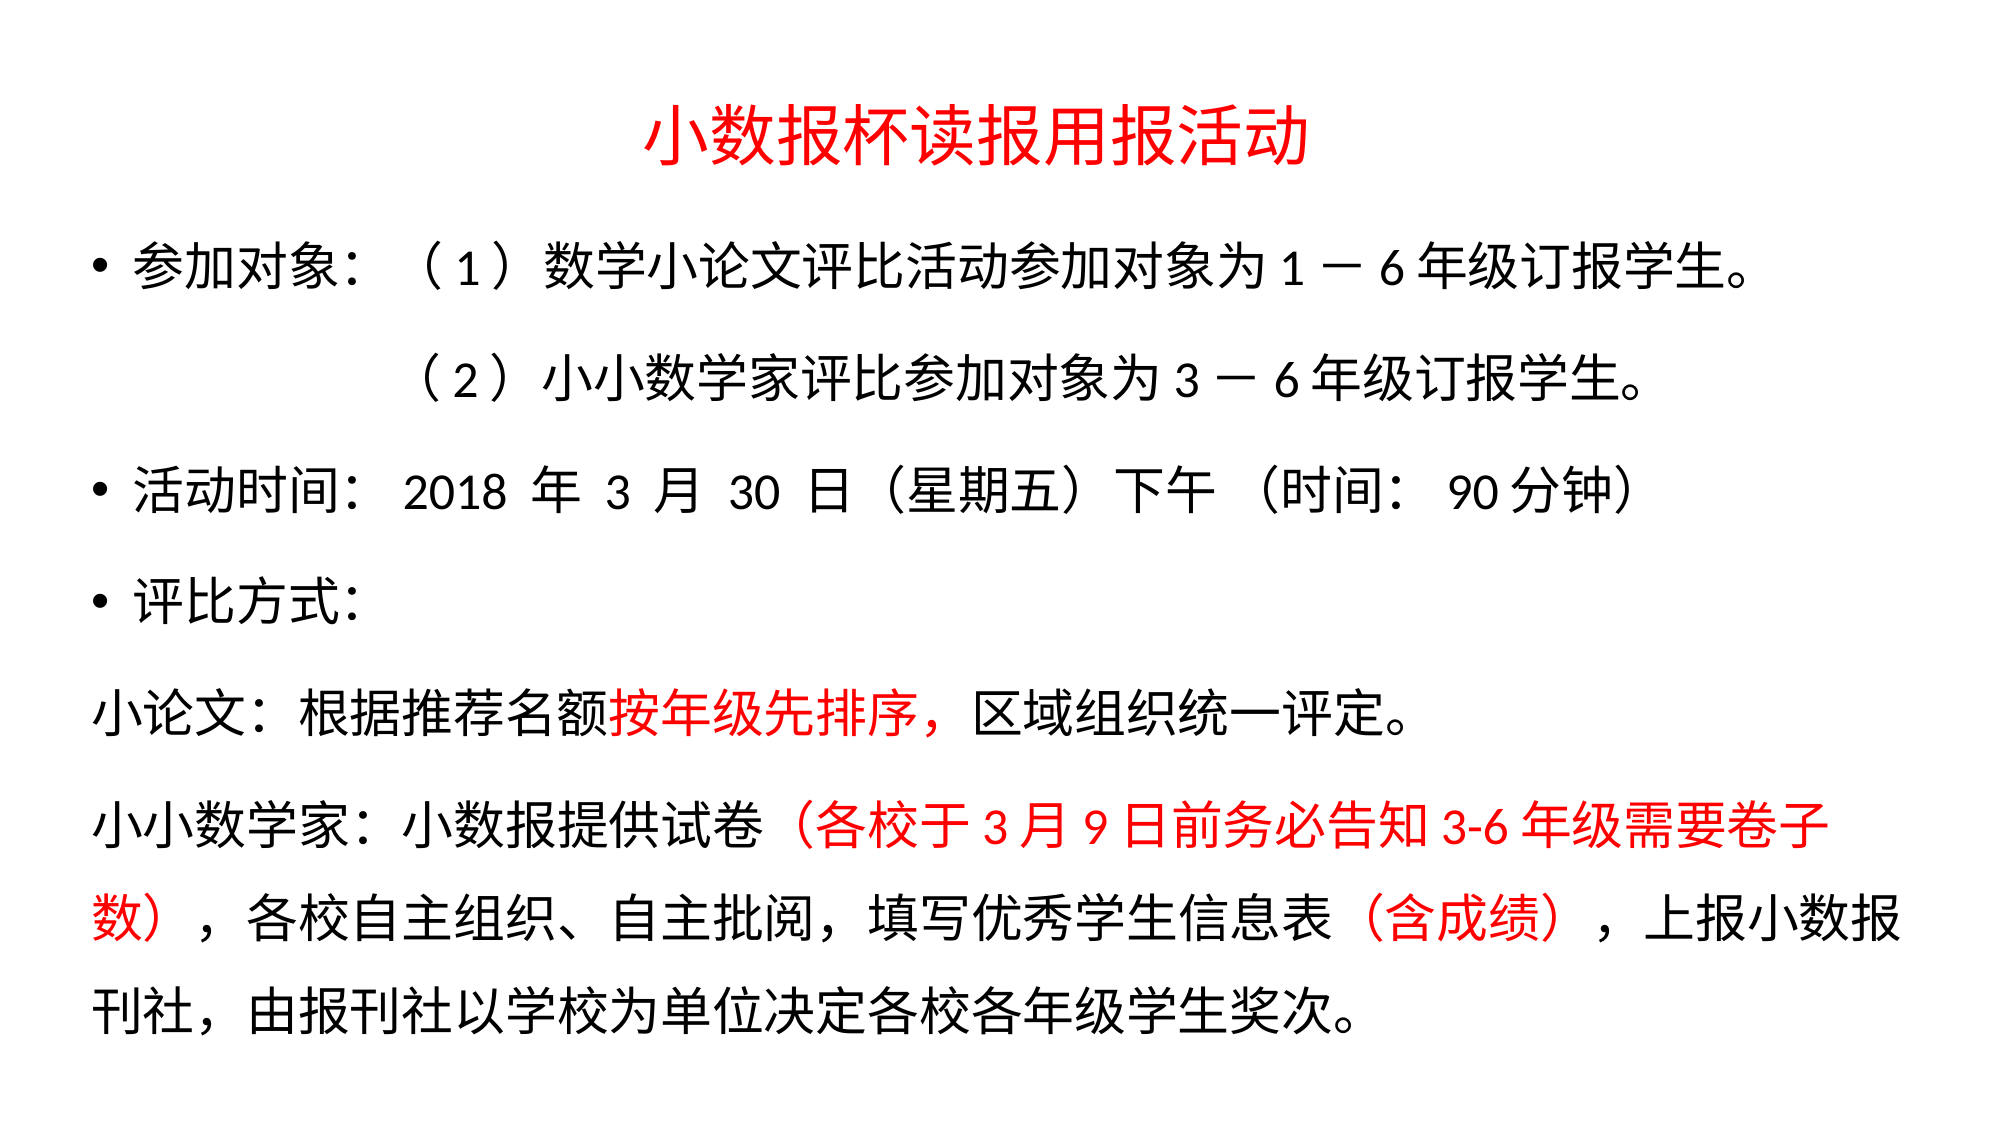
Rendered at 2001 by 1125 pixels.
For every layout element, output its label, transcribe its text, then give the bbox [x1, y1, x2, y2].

list 参加对象：（1）数学小论文评比活动参加对象为1－6年级订报学生。 （2）小小数学家评比参加对象为3－6年级订报学生。 活动时间：2018 年 3 月 30 日（星期五）下午 （时间：90分钟） 评比方式： 小论文：根据推荐名额按年级先排序，区域组织统一评定。 小小数学家：小数报提供试卷（各校于3月9日前务必告知3-6年级需要卷子数），各校自主组织、自主批阅，填写优秀学生信息表（含成绩），上报小数报刊社，由报刊社以学校为单位决定各校各年级学生奖次。 [76, 195, 1924, 1066]
title 小数报杯读报用报活动 [113, 29, 1840, 195]
